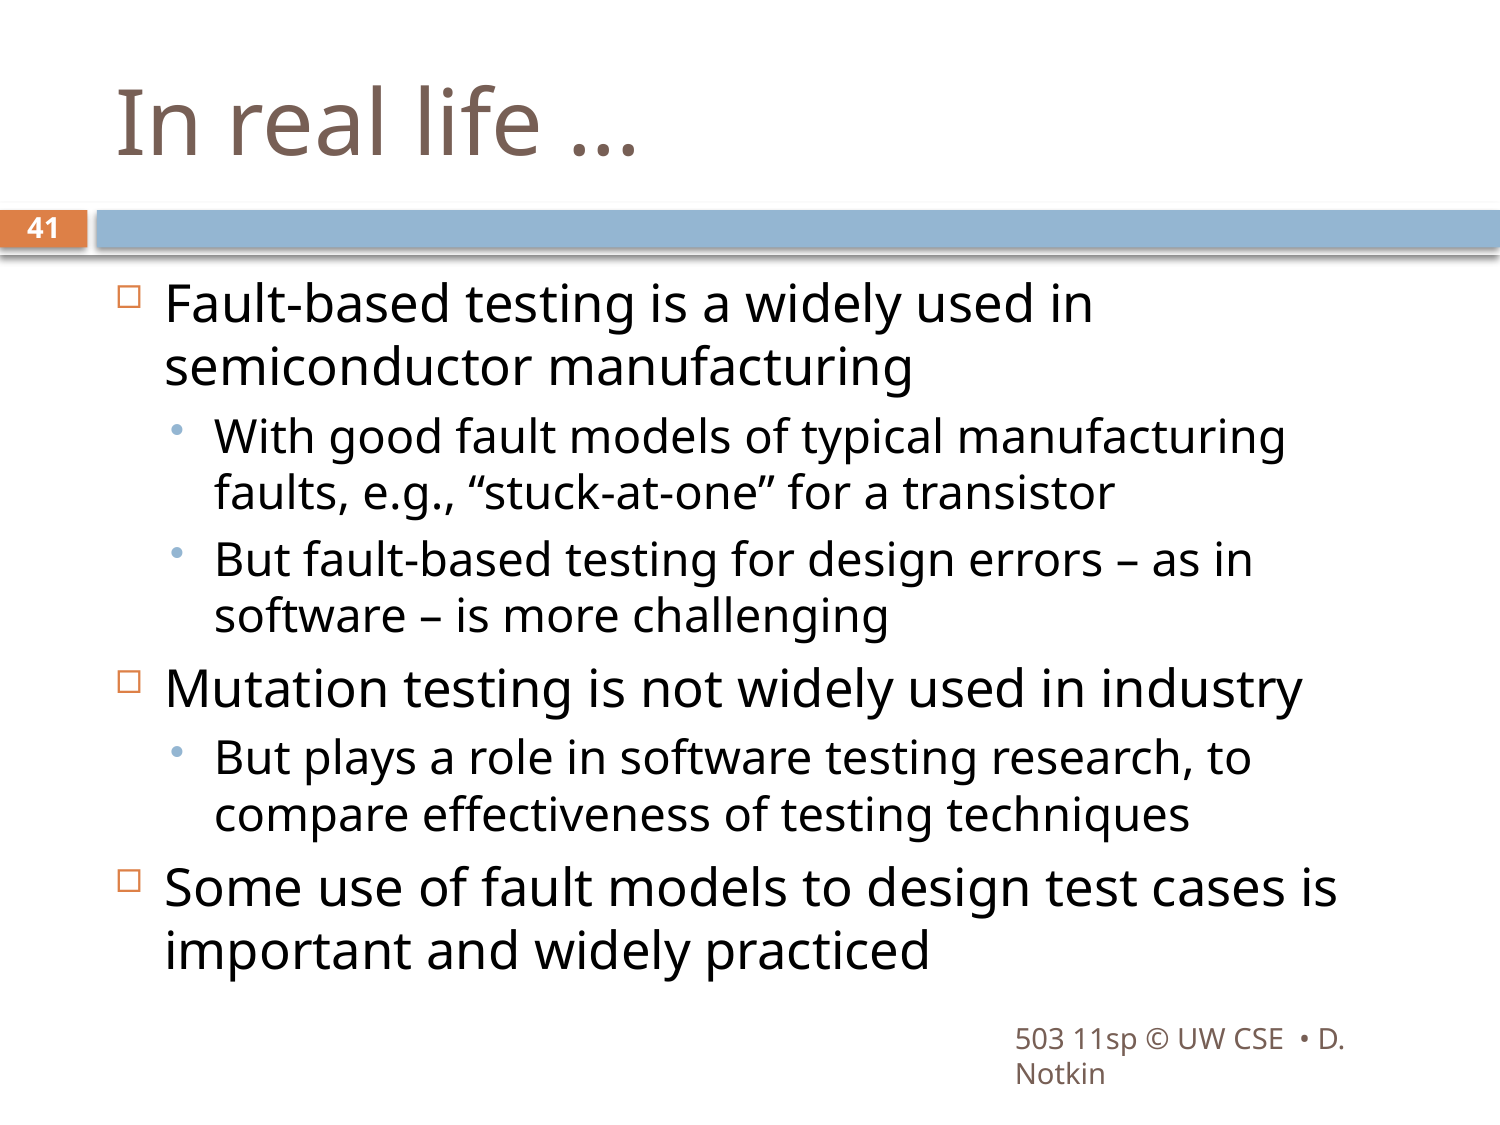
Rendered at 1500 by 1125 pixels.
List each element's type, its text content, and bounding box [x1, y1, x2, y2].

list Fault-based testing is a widely used in semiconductor manufacturing With good fault models of typical manufacturing faults, e.g., “stuck-at-one” for a transistor But fault-based testing for design errors – as in software – is more challenging Mutation testing is not widely used in industry But plays a role in software testing research, to compare effectiveness of testing techniques Some use of fault models to design test cases is important and widely practiced [100, 262, 1438, 1000]
slide_number 41 [0, 208, 88, 249]
title In real life ... [100, 37, 1438, 200]
slide_number 503 11sp © UW CSE • D. Notkin [999, 1025, 1438, 1085]
